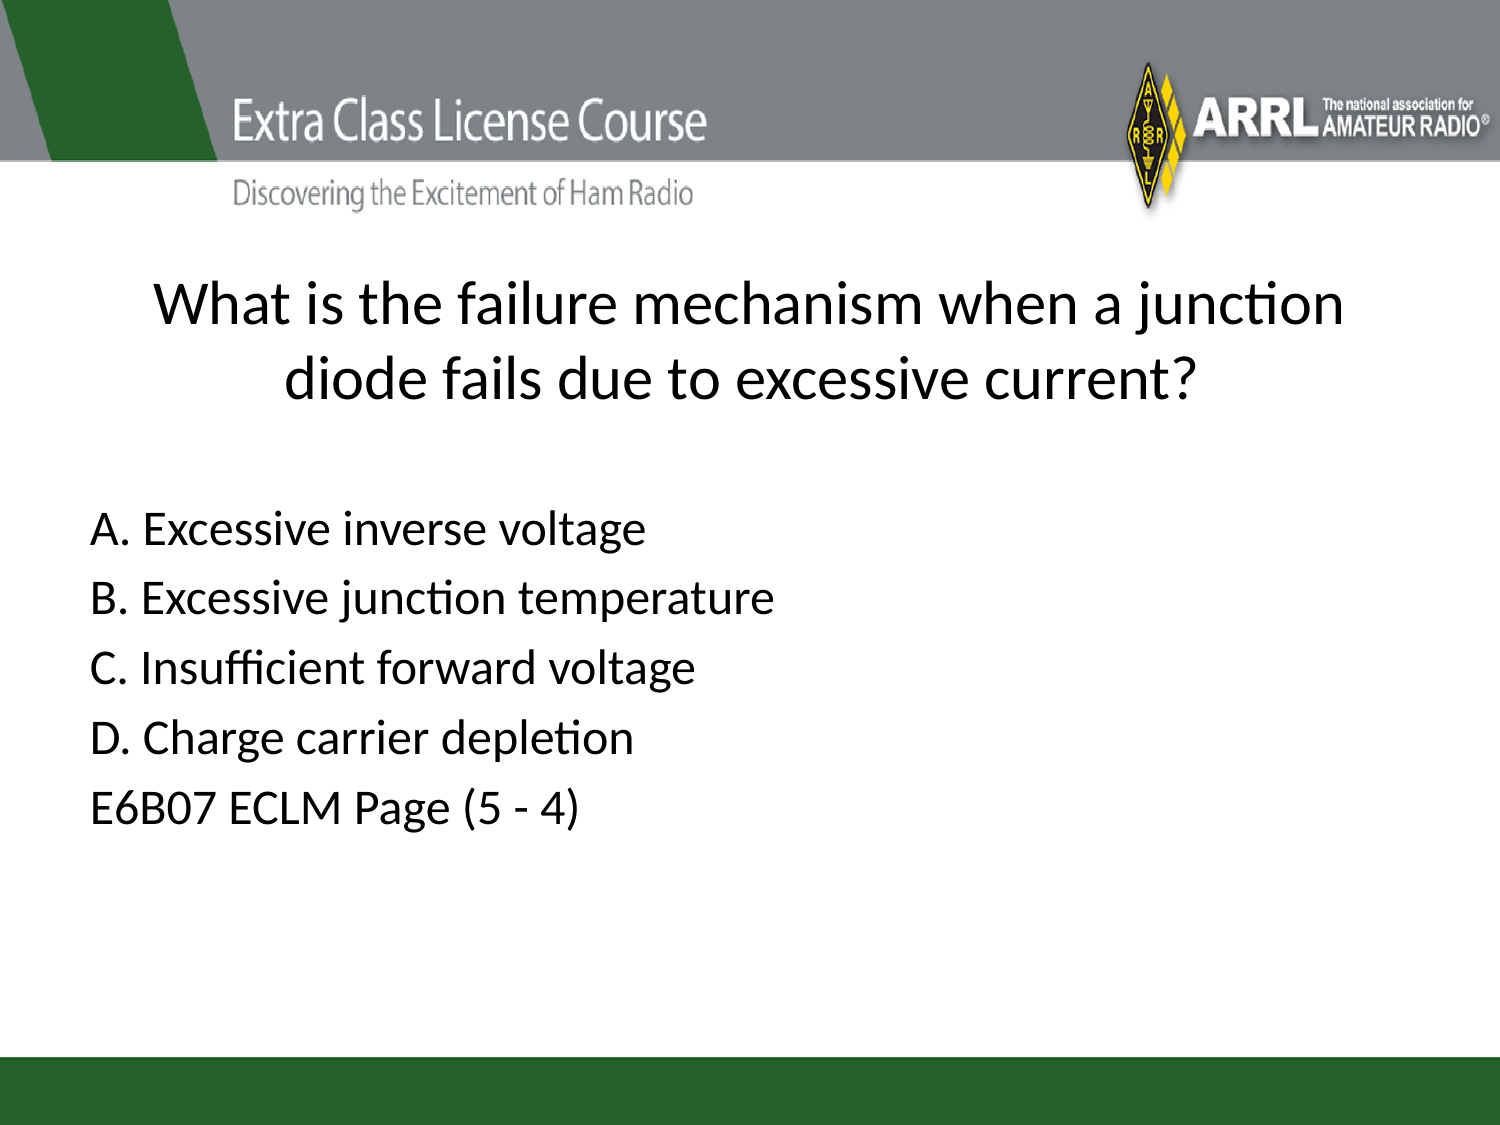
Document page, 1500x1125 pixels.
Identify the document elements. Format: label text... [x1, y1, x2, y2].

picture [0, 0, 1500, 1125]
title What is the failure mechanism when a junction diode fails due to excessive current? [75, 254, 1425, 435]
list A. Excessive inverse voltage B. Excessive junction temperature C. Insufficient forward voltage D. Charge carrier depletion E6B07 ECLM Page (5 - 4) [75, 487, 1425, 1005]
